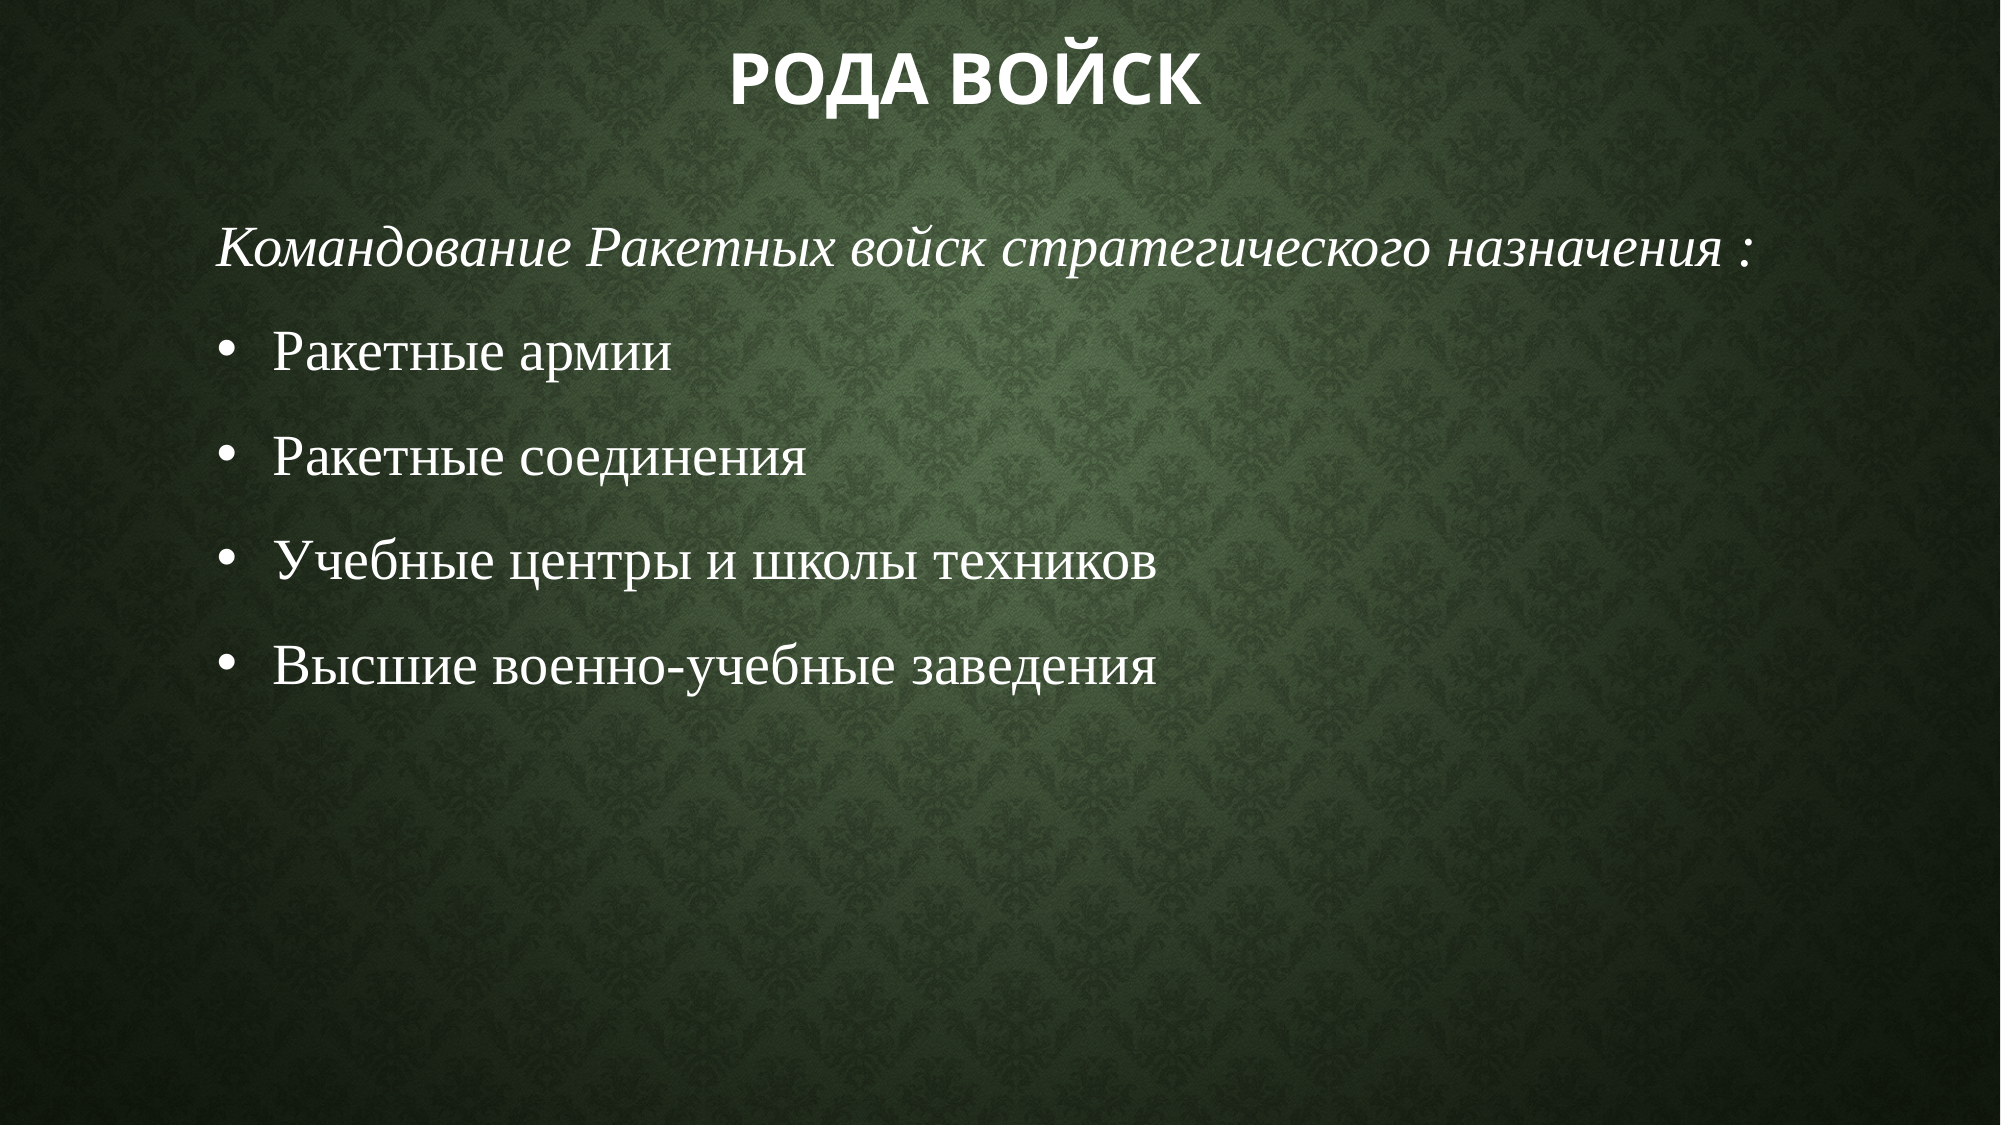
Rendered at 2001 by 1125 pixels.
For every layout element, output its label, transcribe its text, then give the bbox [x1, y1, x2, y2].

title Рода войск [175, 15, 1773, 128]
list Командование Ракетных войск стратегического назначения : Ракетные армии Ракетные соединения Учебные центры и школы техников Высшие военно-учебные заведения [201, 186, 1799, 1023]
